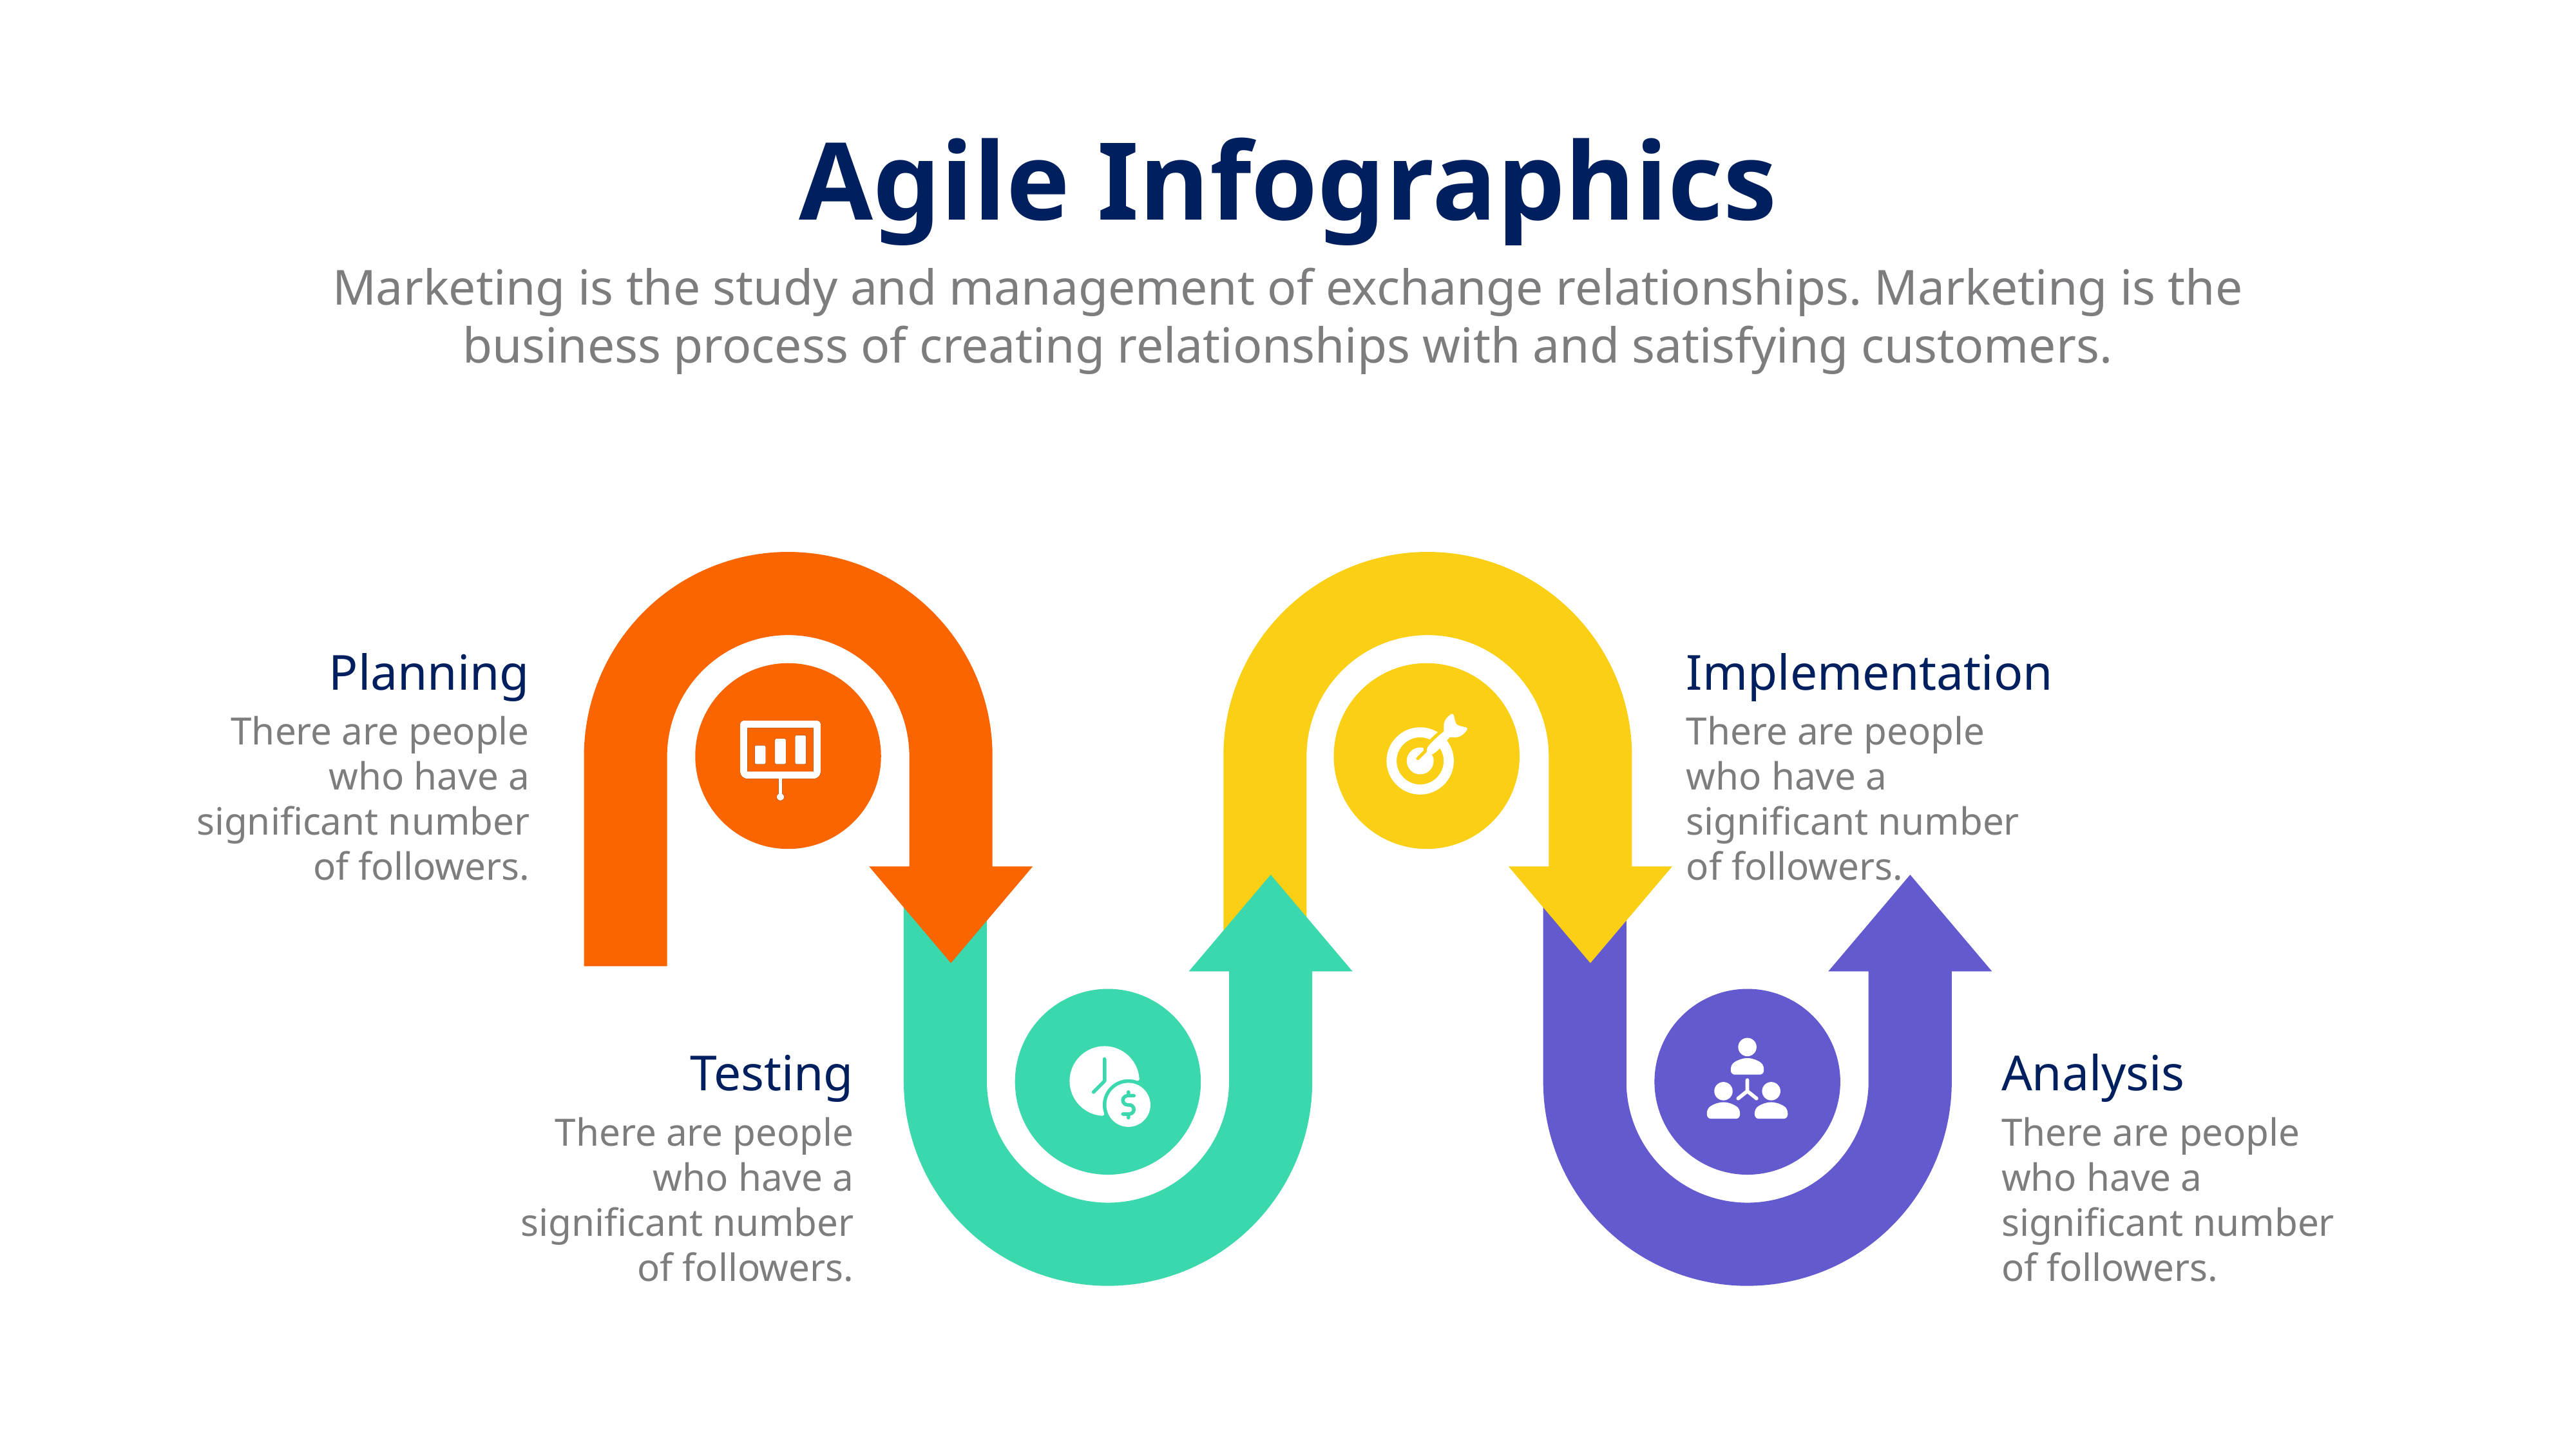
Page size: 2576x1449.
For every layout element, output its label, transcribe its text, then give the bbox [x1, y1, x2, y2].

text_box [1223, 551, 1674, 965]
text_box Marketing is the study and management of exchange relationships. Marketing is the business process of creating relationships with and satisfying customers. [281, 251, 2295, 377]
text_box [1069, 1046, 1150, 1127]
text_box [1654, 988, 1841, 1176]
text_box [1386, 714, 1467, 795]
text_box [154, 636, 863, 1251]
text_box [1333, 662, 1521, 850]
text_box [1677, 636, 2126, 849]
text_box Agile Infographics [789, 108, 1787, 247]
text_box [1542, 873, 1994, 1287]
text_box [1992, 1037, 2377, 1251]
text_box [1706, 1037, 1788, 1119]
text_box [622, 551, 1035, 965]
picture [740, 721, 821, 800]
text_box [902, 873, 1354, 1287]
text_box [863, 700, 882, 811]
text_box [1014, 988, 1202, 1176]
